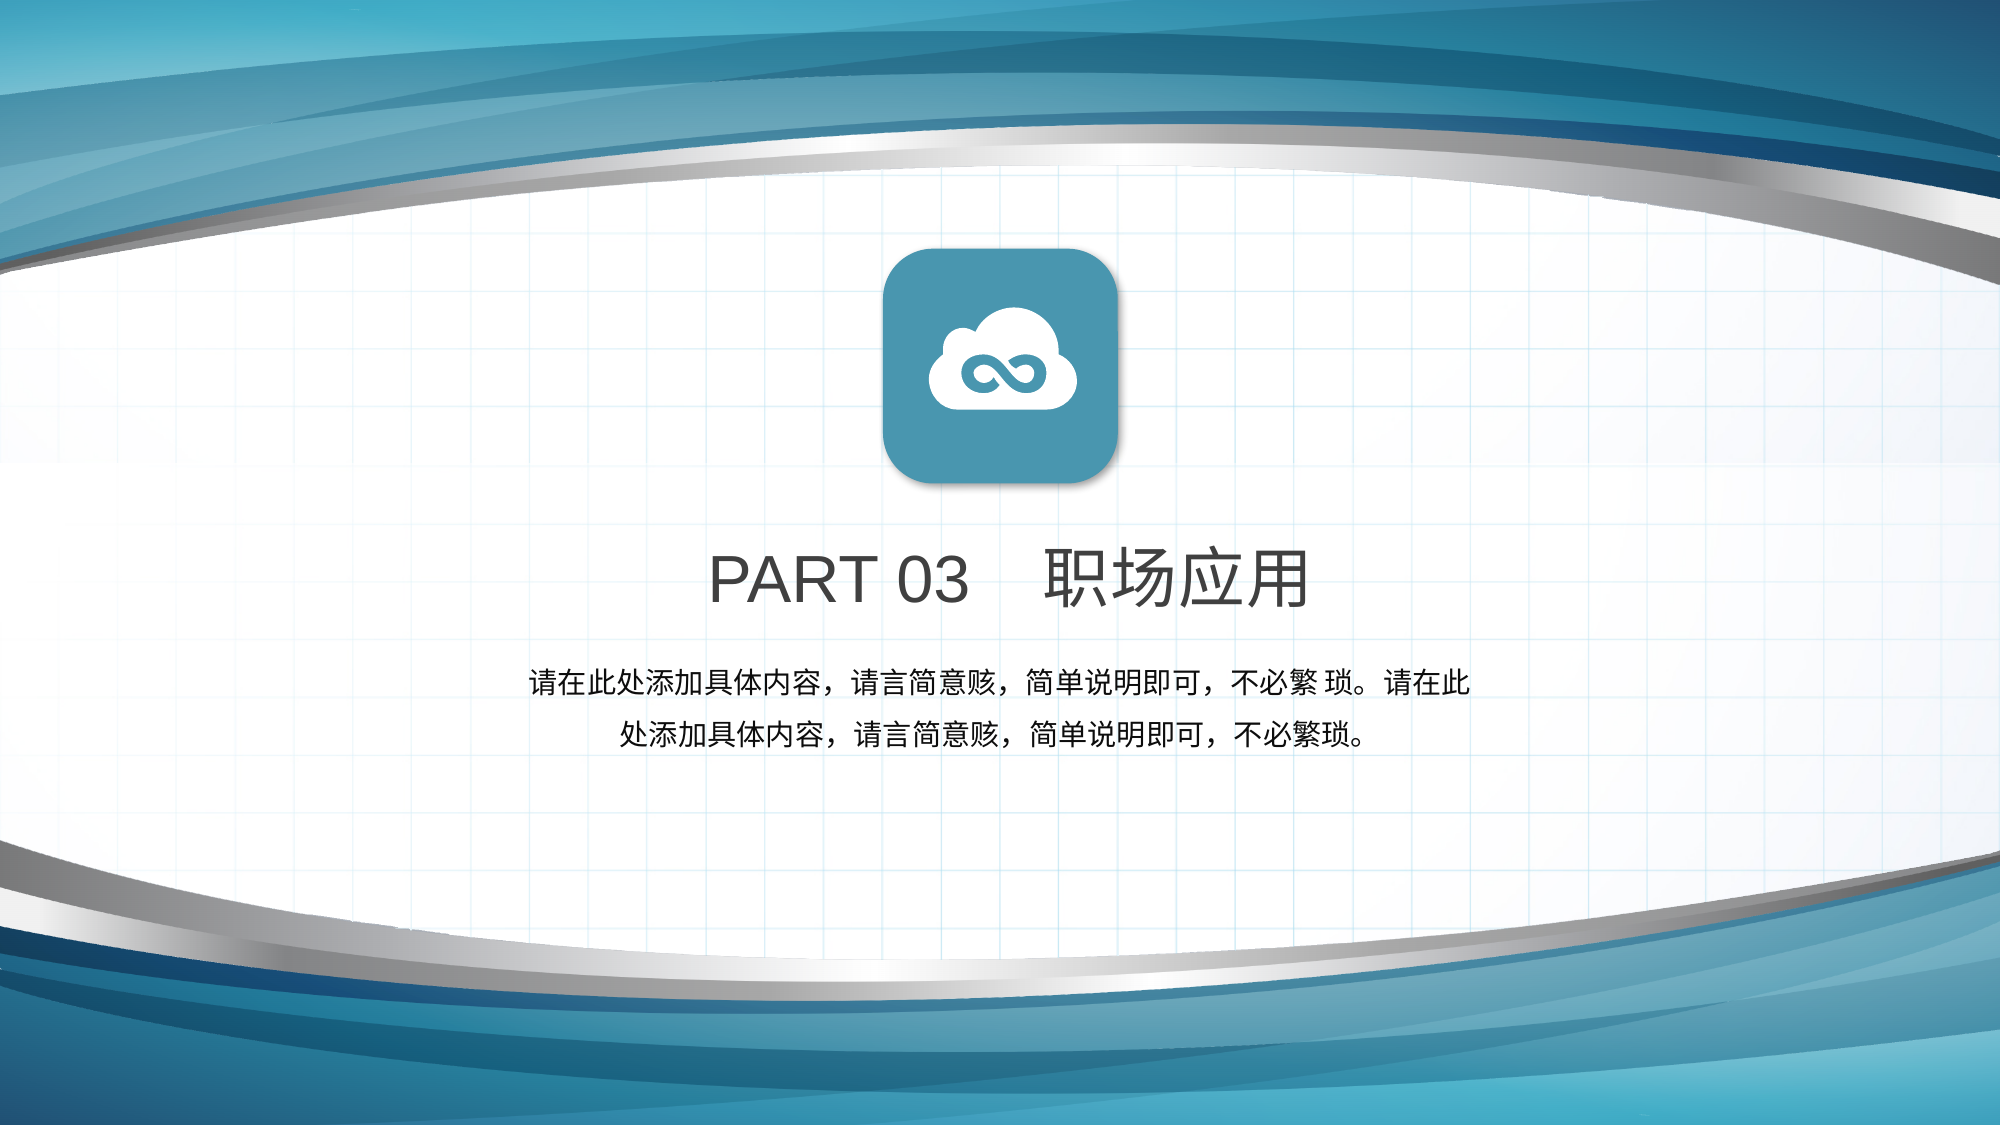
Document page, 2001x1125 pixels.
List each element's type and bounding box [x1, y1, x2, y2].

text_box [0, 285, 2000, 840]
picture [0, 840, 2000, 1125]
text_box [882, 285, 1118, 484]
picture [0, 0, 2000, 285]
